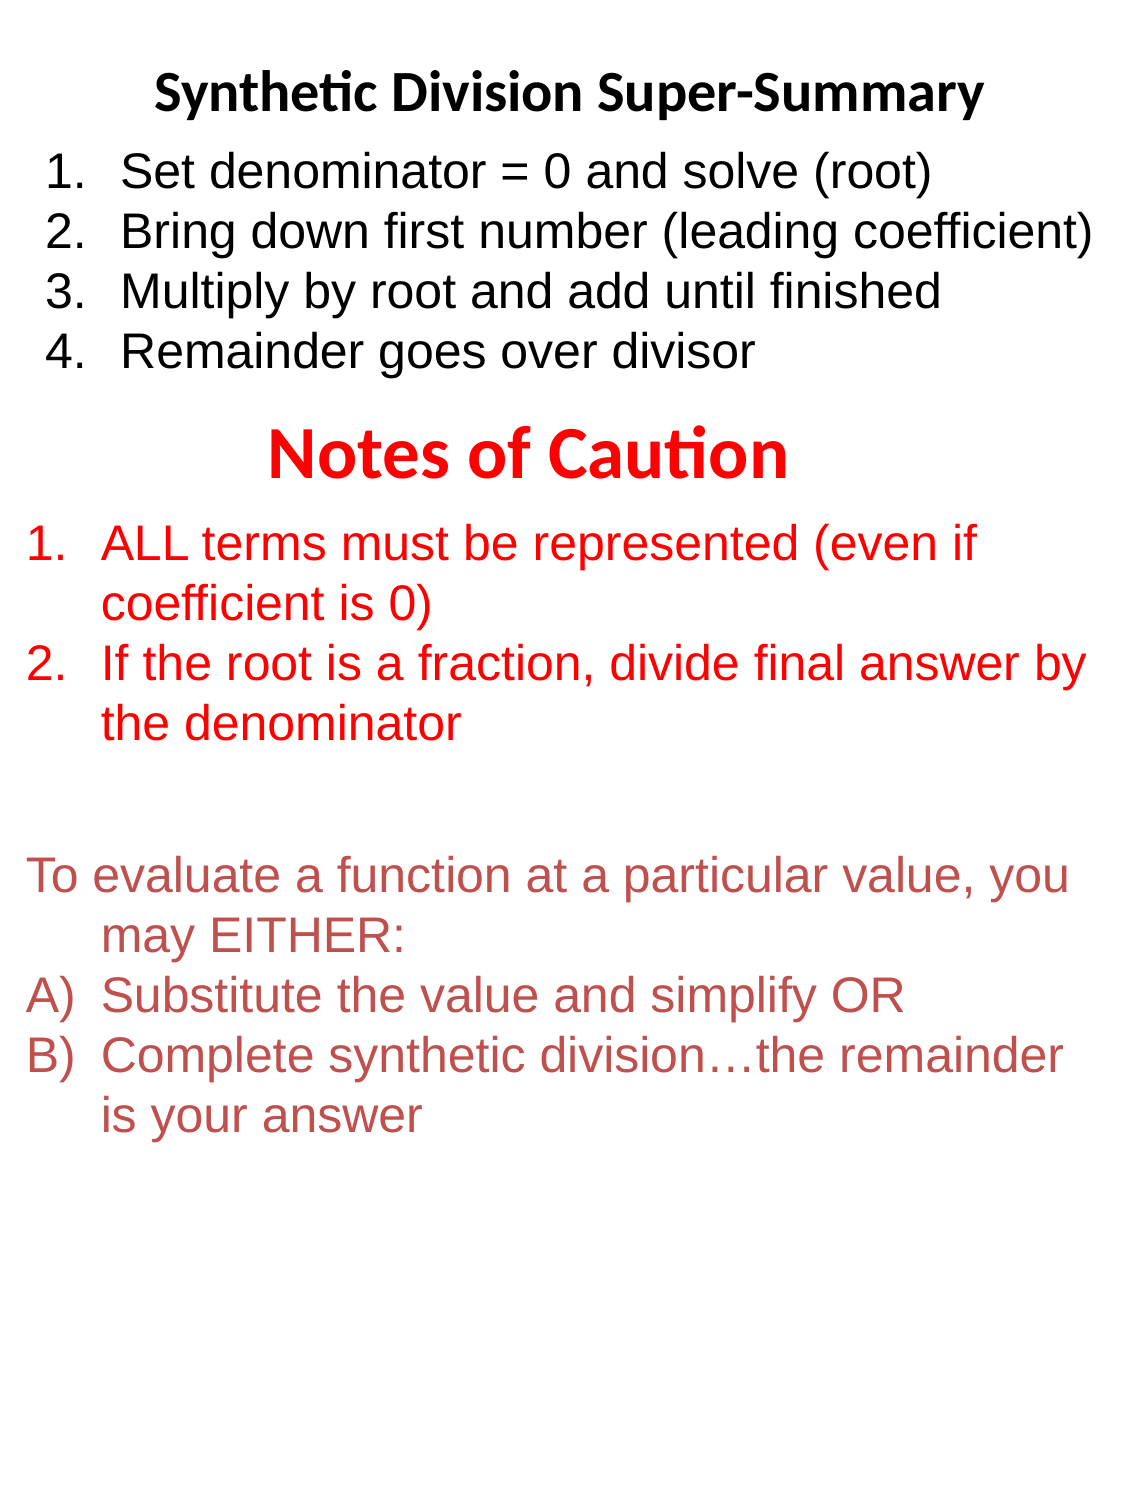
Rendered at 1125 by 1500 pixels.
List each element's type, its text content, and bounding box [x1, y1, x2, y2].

text_box Synthetic Division Super-Summary [139, 45, 1000, 131]
text_box To evaluate a function at a particular value, you may EITHER: Substitute the value and simplify OR Complete synthetic division…the remainder is your answer [11, 834, 1125, 1150]
text_box Set denominator = 0 and solve (root) Bring down first number (leading coefficient) Multiply by root and add until finished Remainder goes over divisor [30, 131, 1110, 386]
text_box ALL terms must be represented (even if coefficient is 0) If the root is a fraction, divide final answer by the denominator [11, 502, 1125, 758]
text_box Notes of Caution [253, 396, 805, 502]
